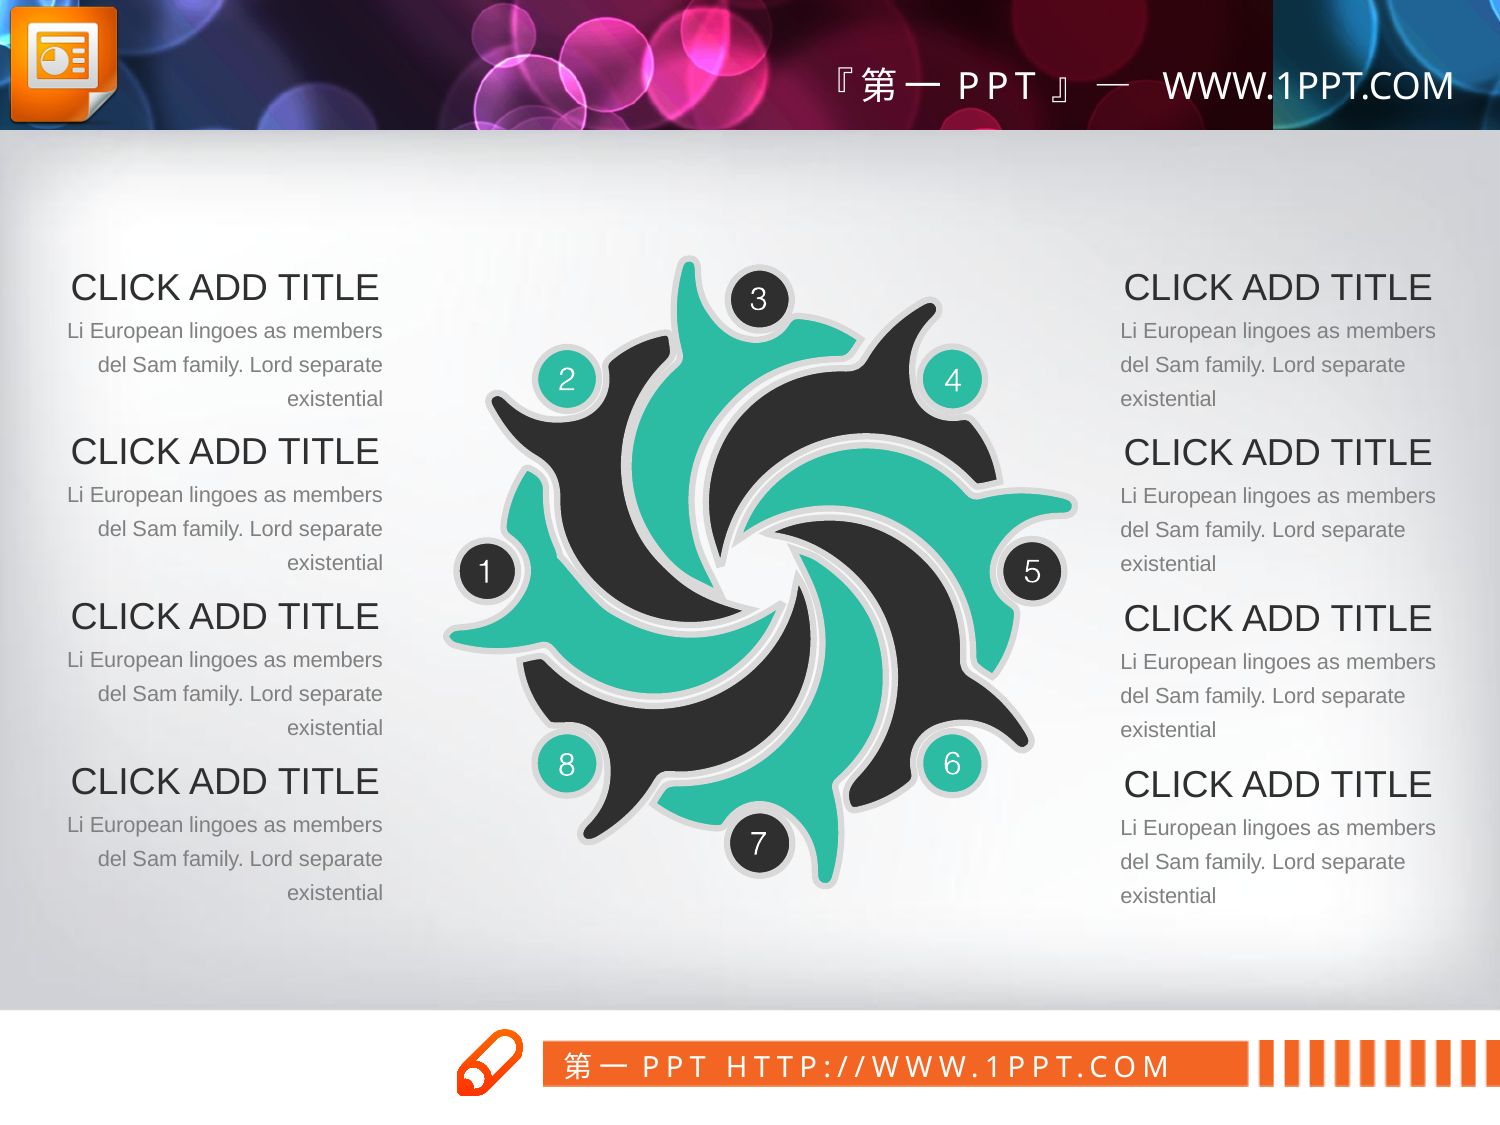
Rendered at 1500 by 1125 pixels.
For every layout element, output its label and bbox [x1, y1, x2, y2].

text_box [727, 267, 792, 331]
text_box [945, 368, 961, 392]
text_box [1105, 757, 1471, 917]
text_box [1105, 255, 1471, 420]
text_box [456, 540, 519, 603]
text_box [652, 548, 886, 887]
text_box [559, 753, 575, 776]
text_box [519, 576, 814, 843]
text_box [919, 346, 986, 412]
text_box [751, 832, 766, 855]
picture [0, 0, 1500, 1012]
text_box [32, 748, 399, 914]
text_box [32, 255, 399, 419]
text_box [1105, 420, 1471, 586]
text_box [559, 367, 575, 391]
text_box [1000, 539, 1065, 604]
text_box [726, 810, 793, 876]
text_box [32, 584, 399, 748]
text_box [628, 258, 862, 596]
text_box [705, 299, 1001, 565]
text_box [737, 445, 1075, 677]
text_box [446, 467, 783, 697]
picture [543, 1040, 1500, 1087]
text_box [479, 559, 488, 583]
text_box [32, 419, 399, 583]
text_box [1105, 586, 1471, 752]
text_box [920, 731, 985, 796]
text_box [488, 332, 752, 626]
text_box [535, 346, 600, 411]
text_box [944, 751, 961, 775]
text_box [765, 517, 1032, 811]
text_box [1024, 559, 1041, 583]
text_box [534, 731, 600, 796]
text_box [750, 287, 767, 311]
